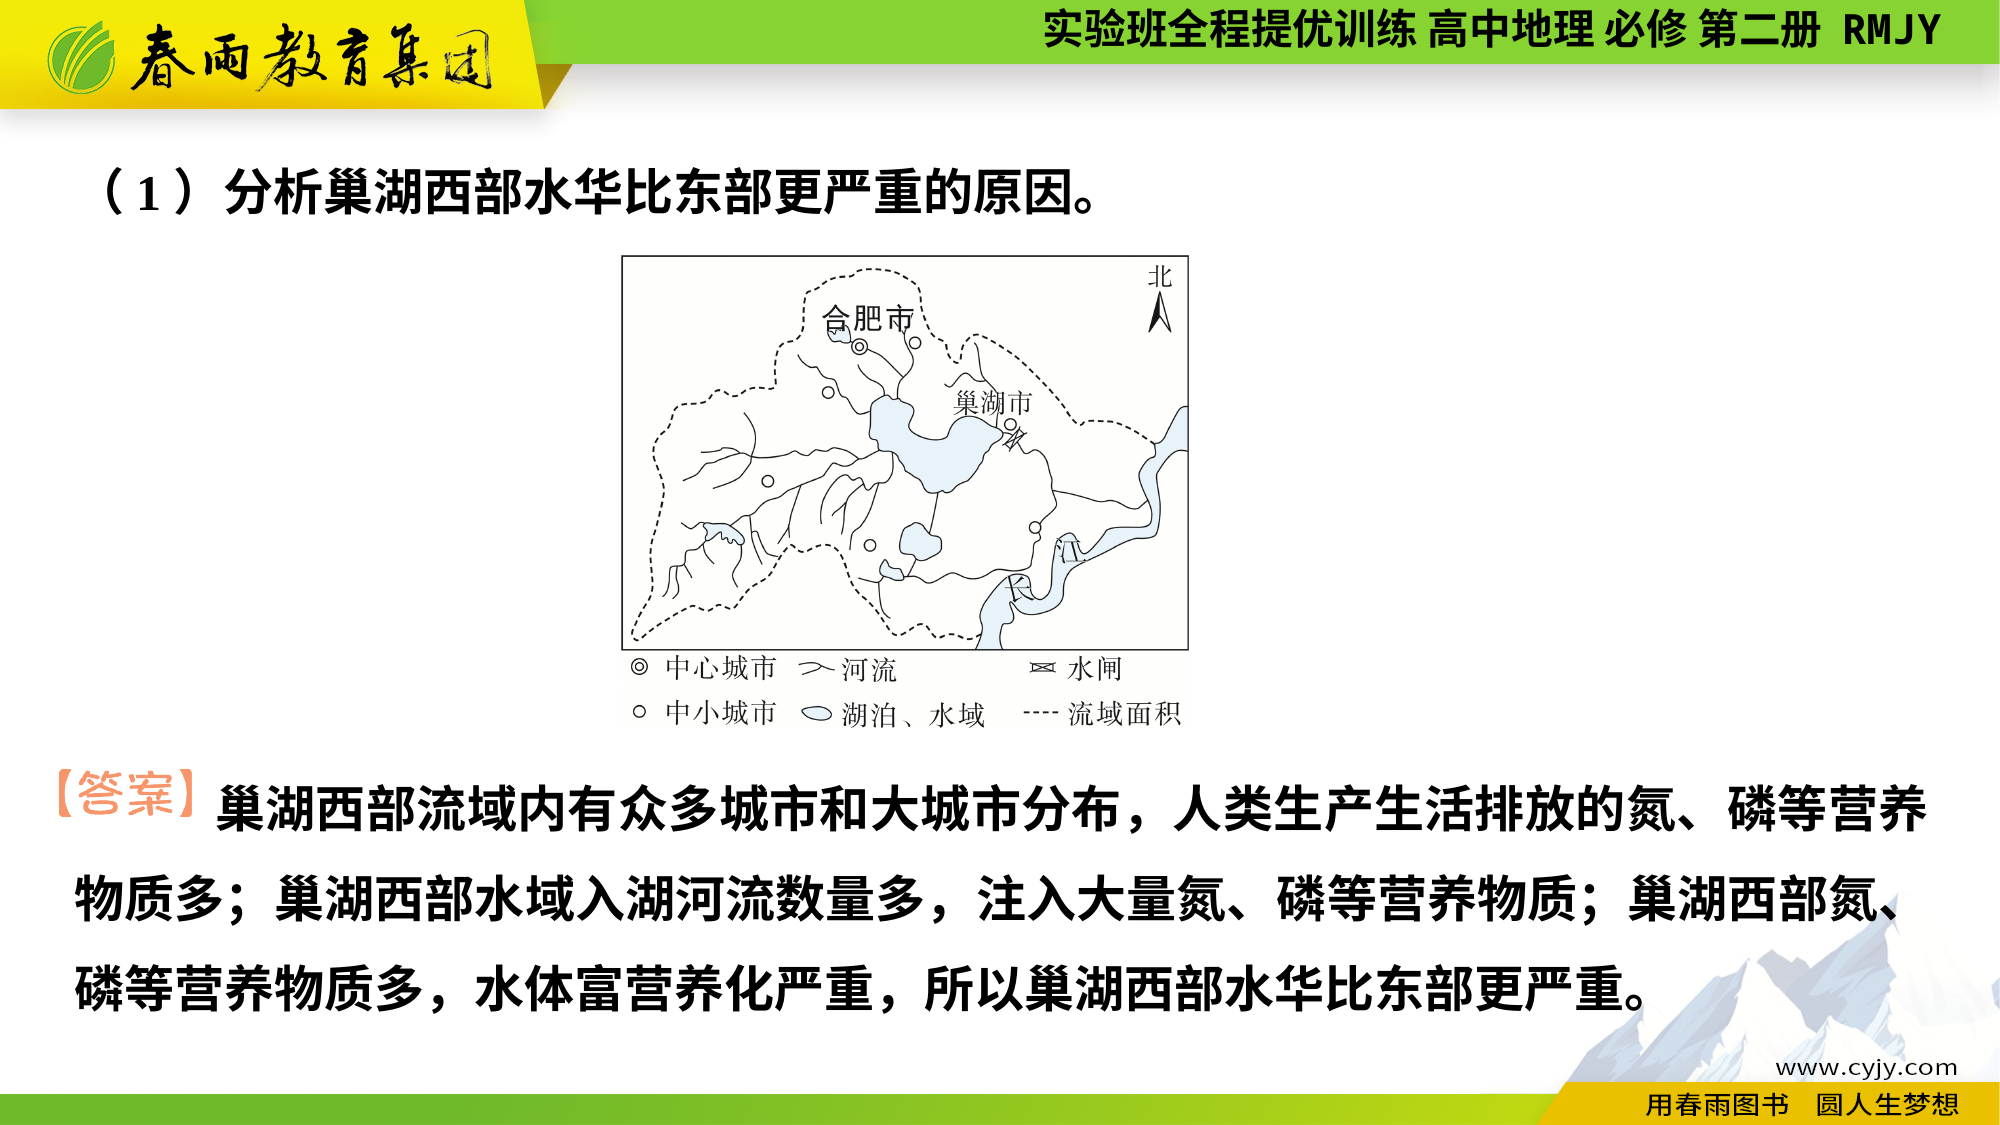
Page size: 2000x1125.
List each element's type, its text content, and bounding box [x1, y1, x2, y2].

list （1）分析巢湖西部水华比东部更严重的原因。 [59, 122, 1944, 217]
picture [0, 0, 2000, 1125]
text_box 巢湖西部流域内有众多城市和大城市分布，人类生产生活排放的氮、磷等营养物质多；巢湖西部水域入湖河流数量多，注入大量氮、磷等营养物质；巢湖西部氮、磷等营养物质多，水体富营养化严重，所以巢湖西部水华比东部更严重。 [59, 739, 1944, 1025]
